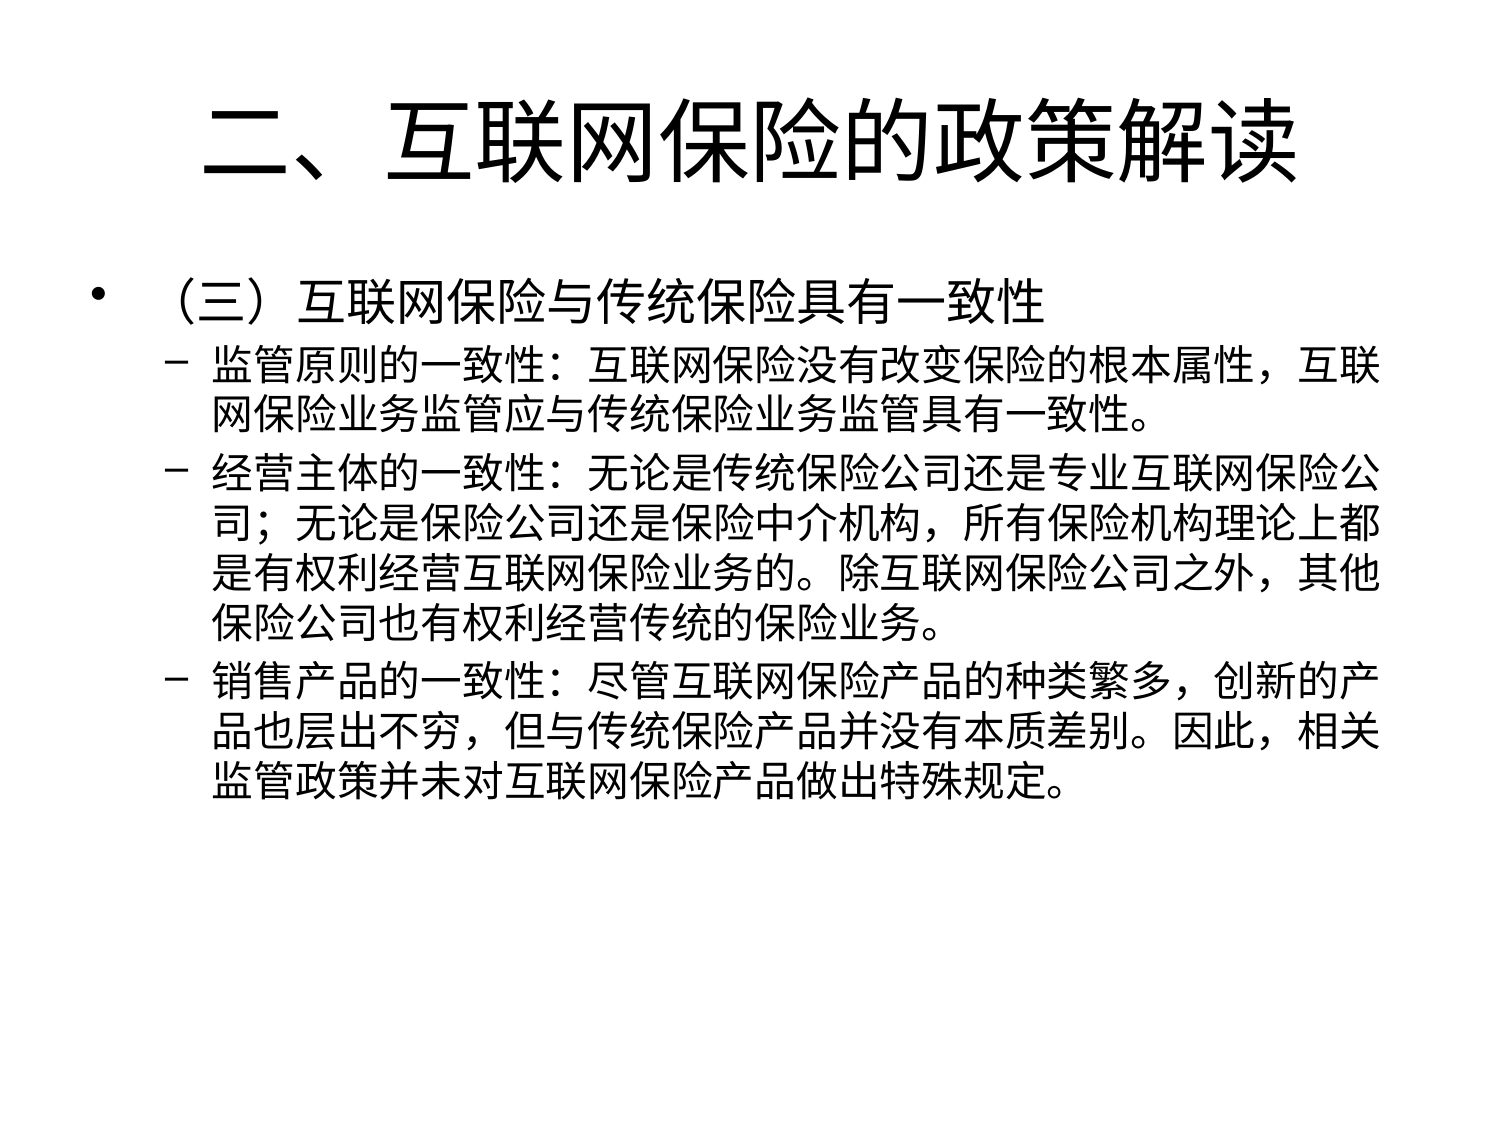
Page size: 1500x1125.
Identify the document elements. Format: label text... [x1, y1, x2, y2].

title 二、互联网保险的政策解读 [75, 45, 1425, 233]
list （三）互联网保险与传统保险具有一致性 监管原则的一致性：互联网保险没有改变保险的根本属性，互联网保险业务监管应与传统保险业务监管具有一致性。 经营主体的一致性：无论是传统保险公司还是专业互联网保险公司；无论是保险公司还是保险中介机构，所有保险机构理论上都是有权利经营互联网保险业务的。除互联网保险公司之外，其他保险公司也有权利经营传统的保险业务。 销售产品的一致性：尽管互联网保险产品的种类繁多，创新的产品也层出不穷，但与传统保险产品并没有本质差别。因此，相关监管政策并未对互联网保险产品做出特殊规定。 [75, 262, 1425, 1005]
